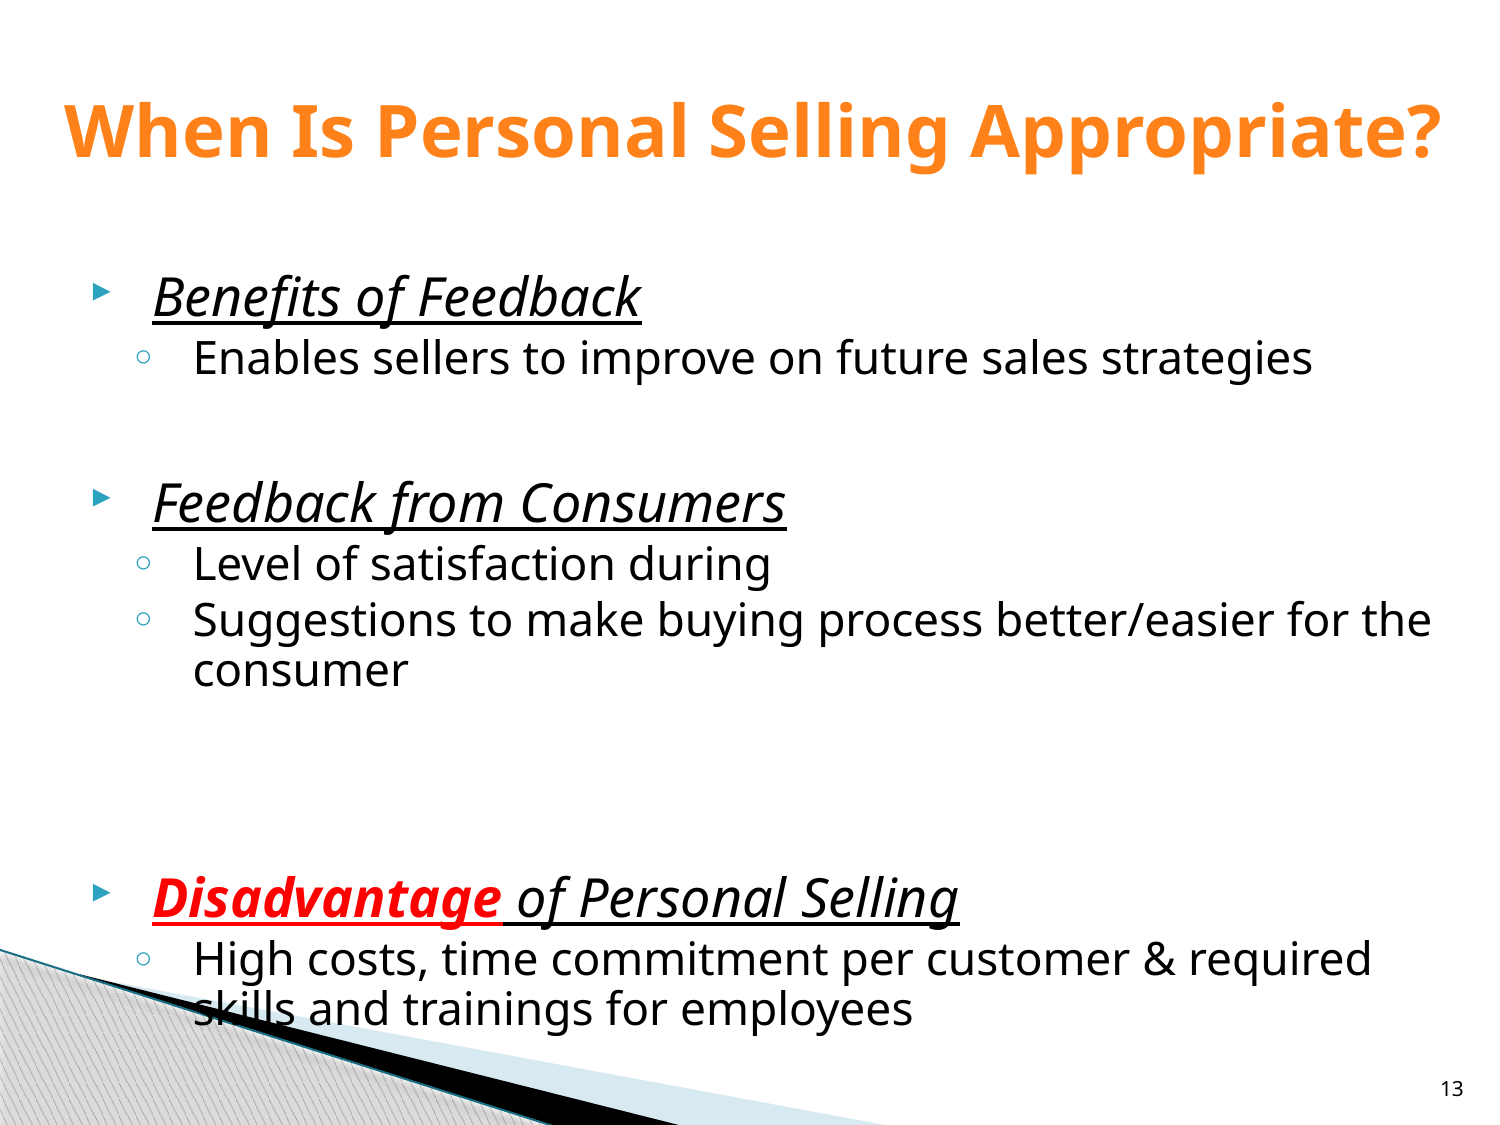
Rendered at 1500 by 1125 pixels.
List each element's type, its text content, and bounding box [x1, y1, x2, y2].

slide_number 13 [1418, 1051, 1479, 1112]
list Benefits of Feedback Enables sellers to improve on future sales strategies Feedback from Consumers Level of satisfaction during Suggestions to make buying process better/easier for the consumer Disadvantage of Personal Selling High costs, time commitment per customer & required skills and trainings for employees [75, 262, 1450, 1050]
title When Is Personal Selling Appropriate? [50, 45, 1463, 213]
